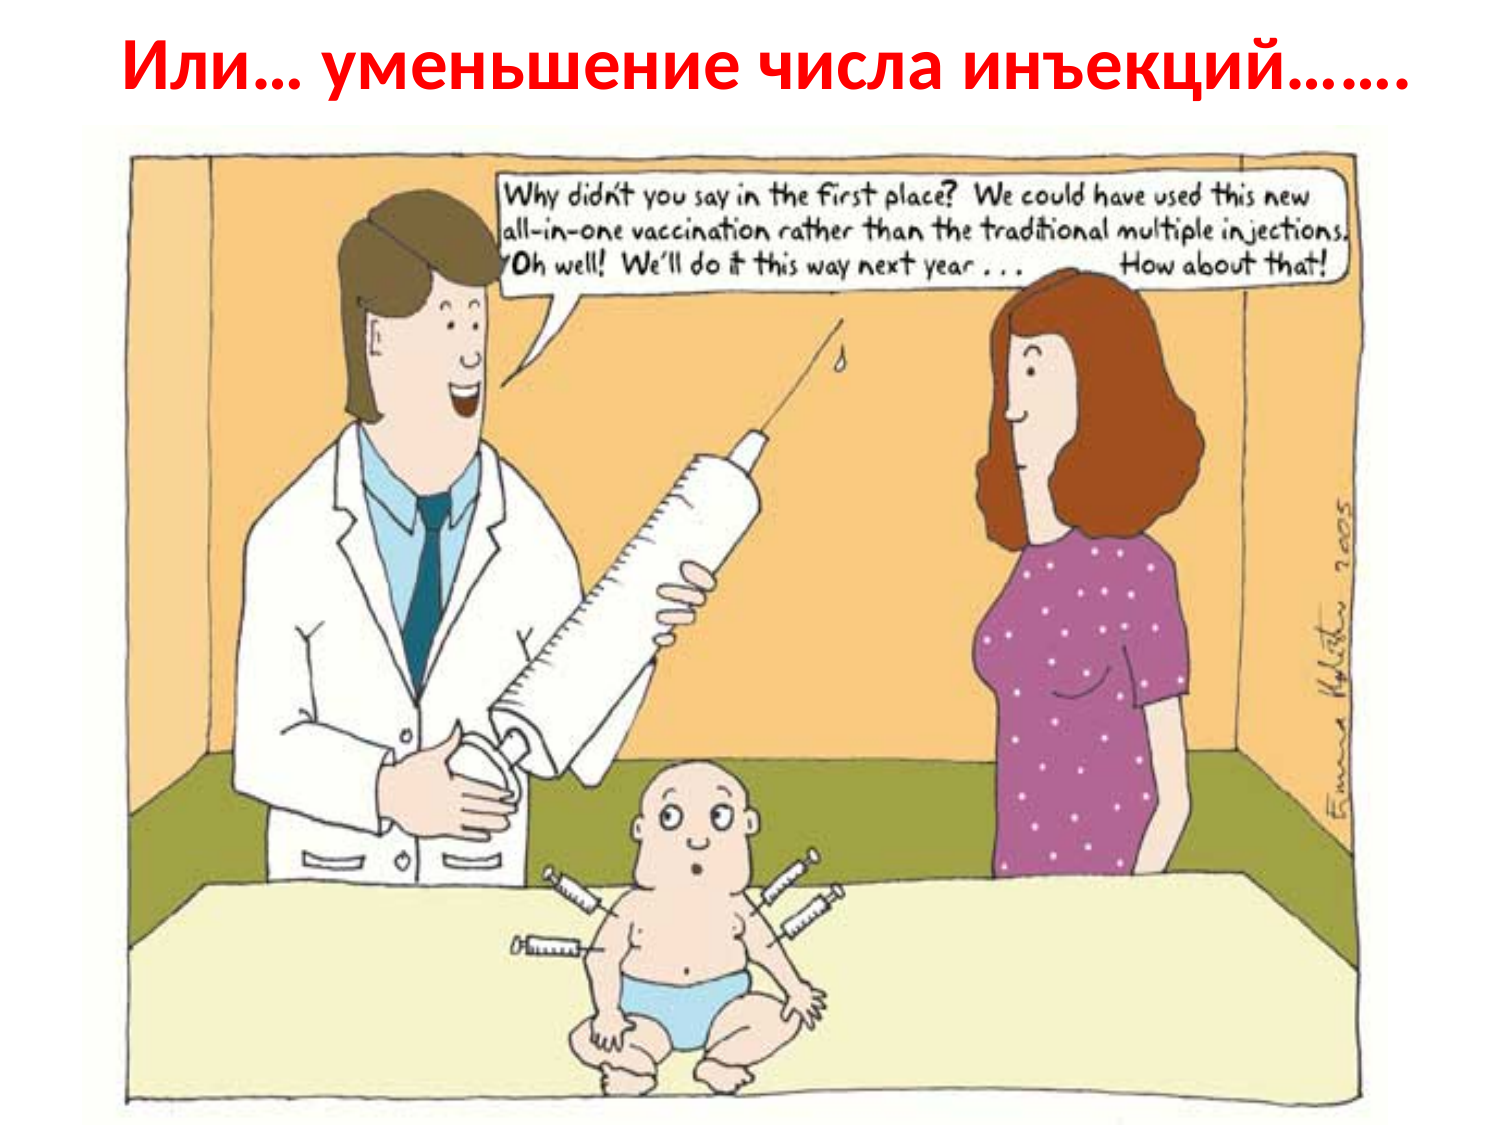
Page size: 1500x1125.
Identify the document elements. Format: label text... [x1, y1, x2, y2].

text_box Или… уменьшение числа инъекций……. [106, 7, 1429, 112]
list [82, 125, 1389, 1125]
